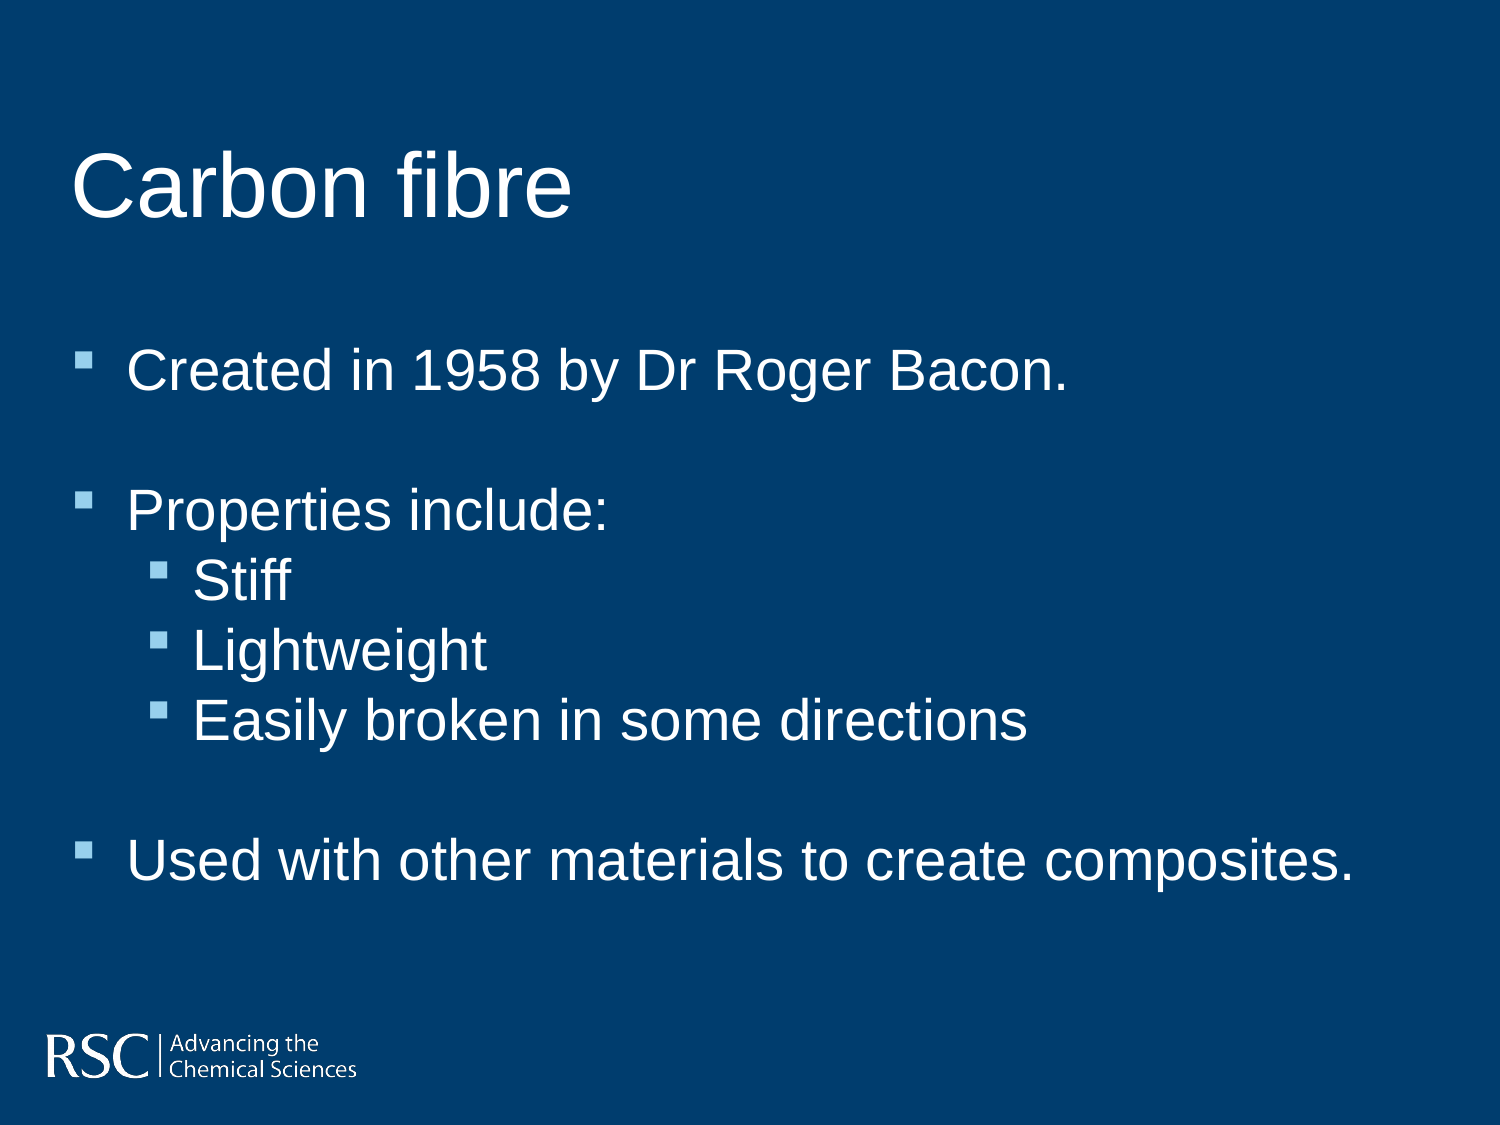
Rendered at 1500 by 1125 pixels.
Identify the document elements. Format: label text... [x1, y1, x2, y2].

picture [42, 1028, 362, 1082]
title Carbon fibre [55, 74, 1438, 244]
list Created in 1958 by Dr Roger Bacon. Properties include: Stiff Lightweight Easily broken in some directions Used with other materials to create composites. [55, 324, 1438, 976]
